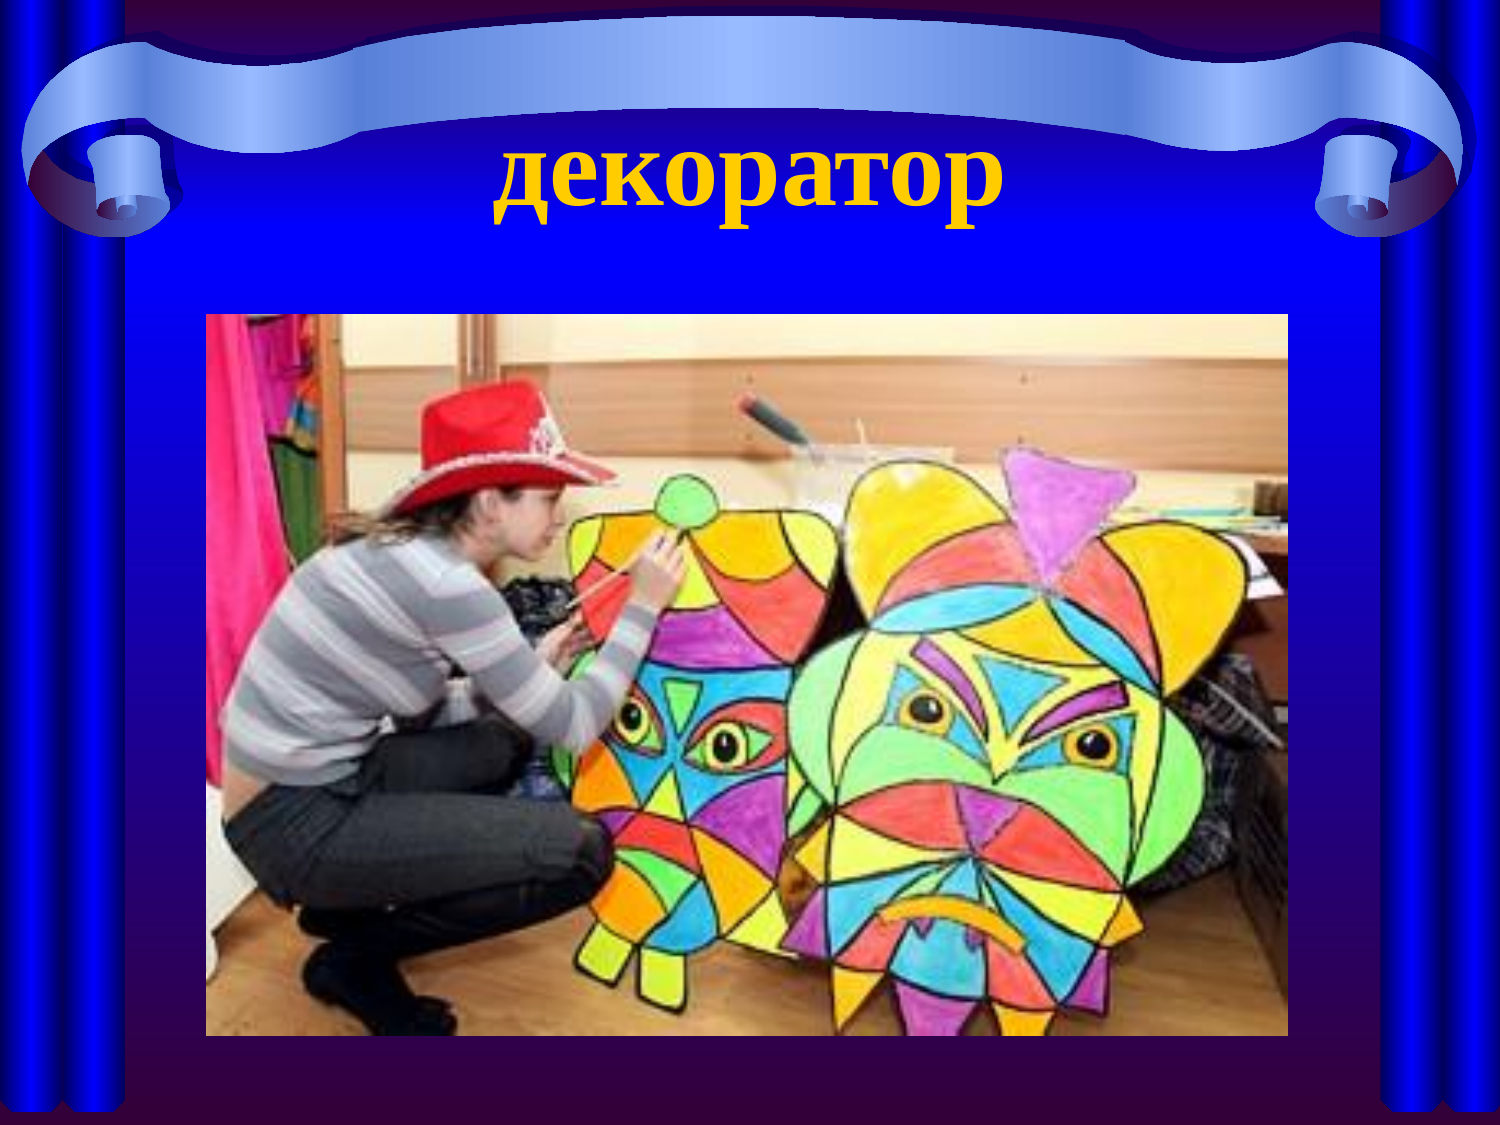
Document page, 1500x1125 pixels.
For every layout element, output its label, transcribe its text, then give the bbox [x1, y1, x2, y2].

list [206, 314, 1289, 1036]
title декоратор [112, 89, 1388, 232]
